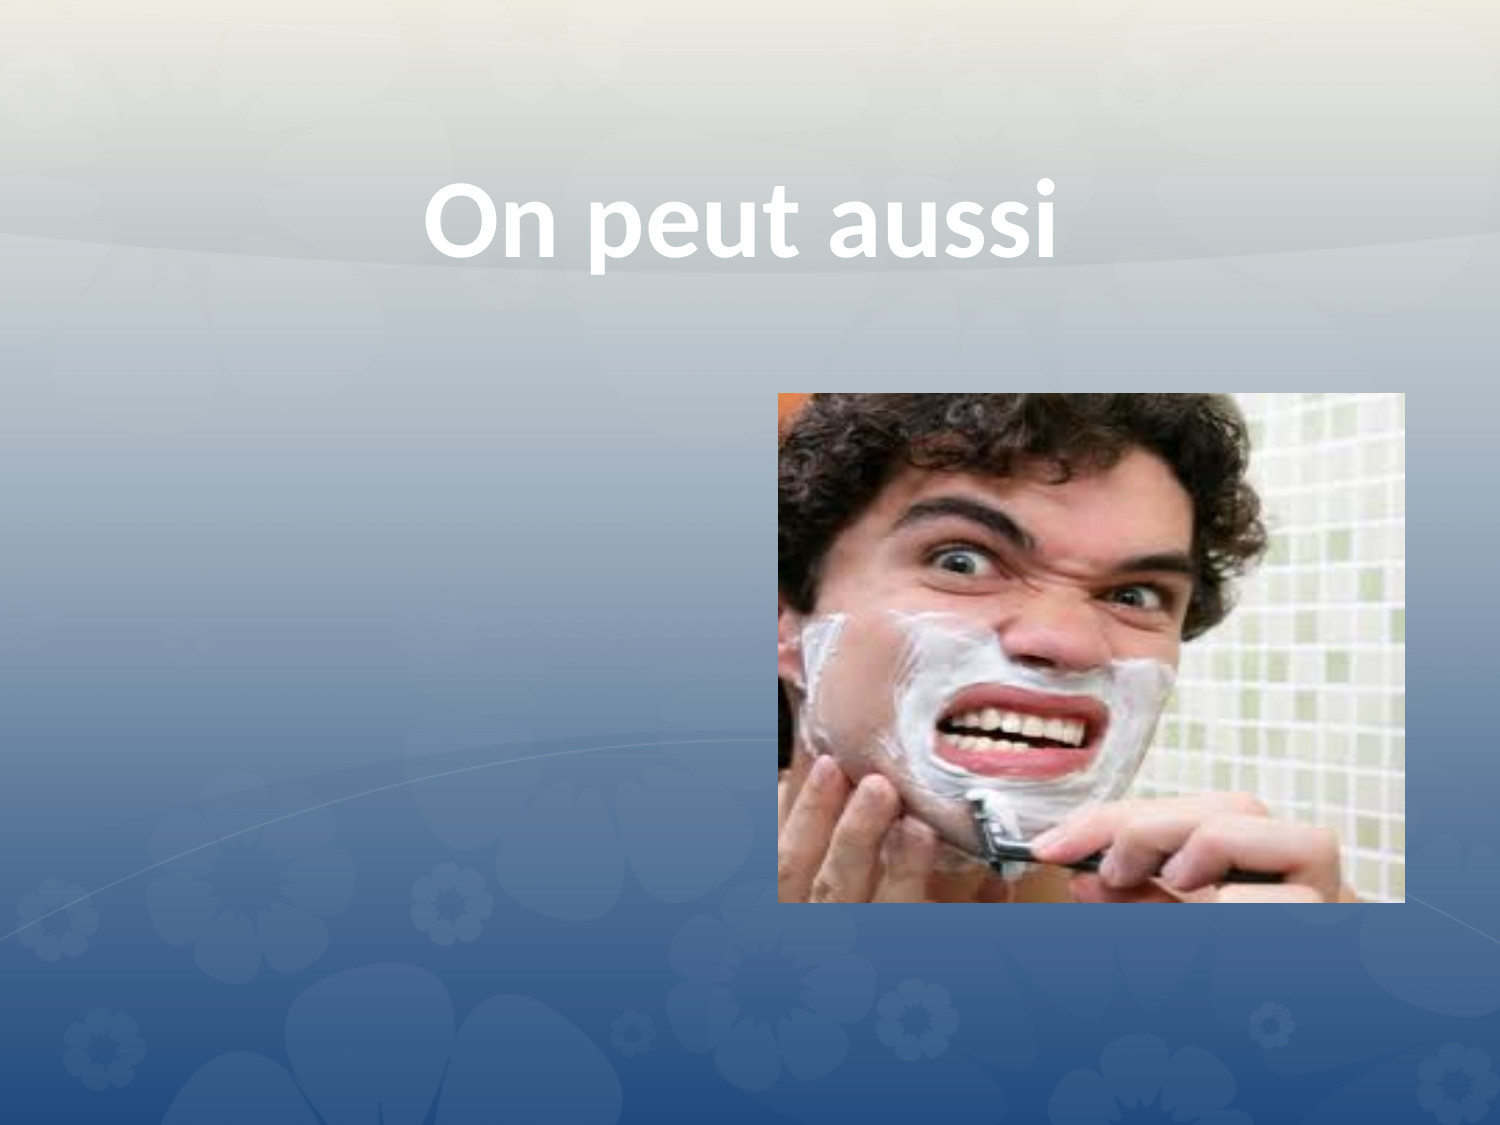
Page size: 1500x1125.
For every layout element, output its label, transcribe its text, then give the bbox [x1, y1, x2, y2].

picture [0, 0, 1500, 1125]
title On peut aussi [132, 88, 1377, 291]
